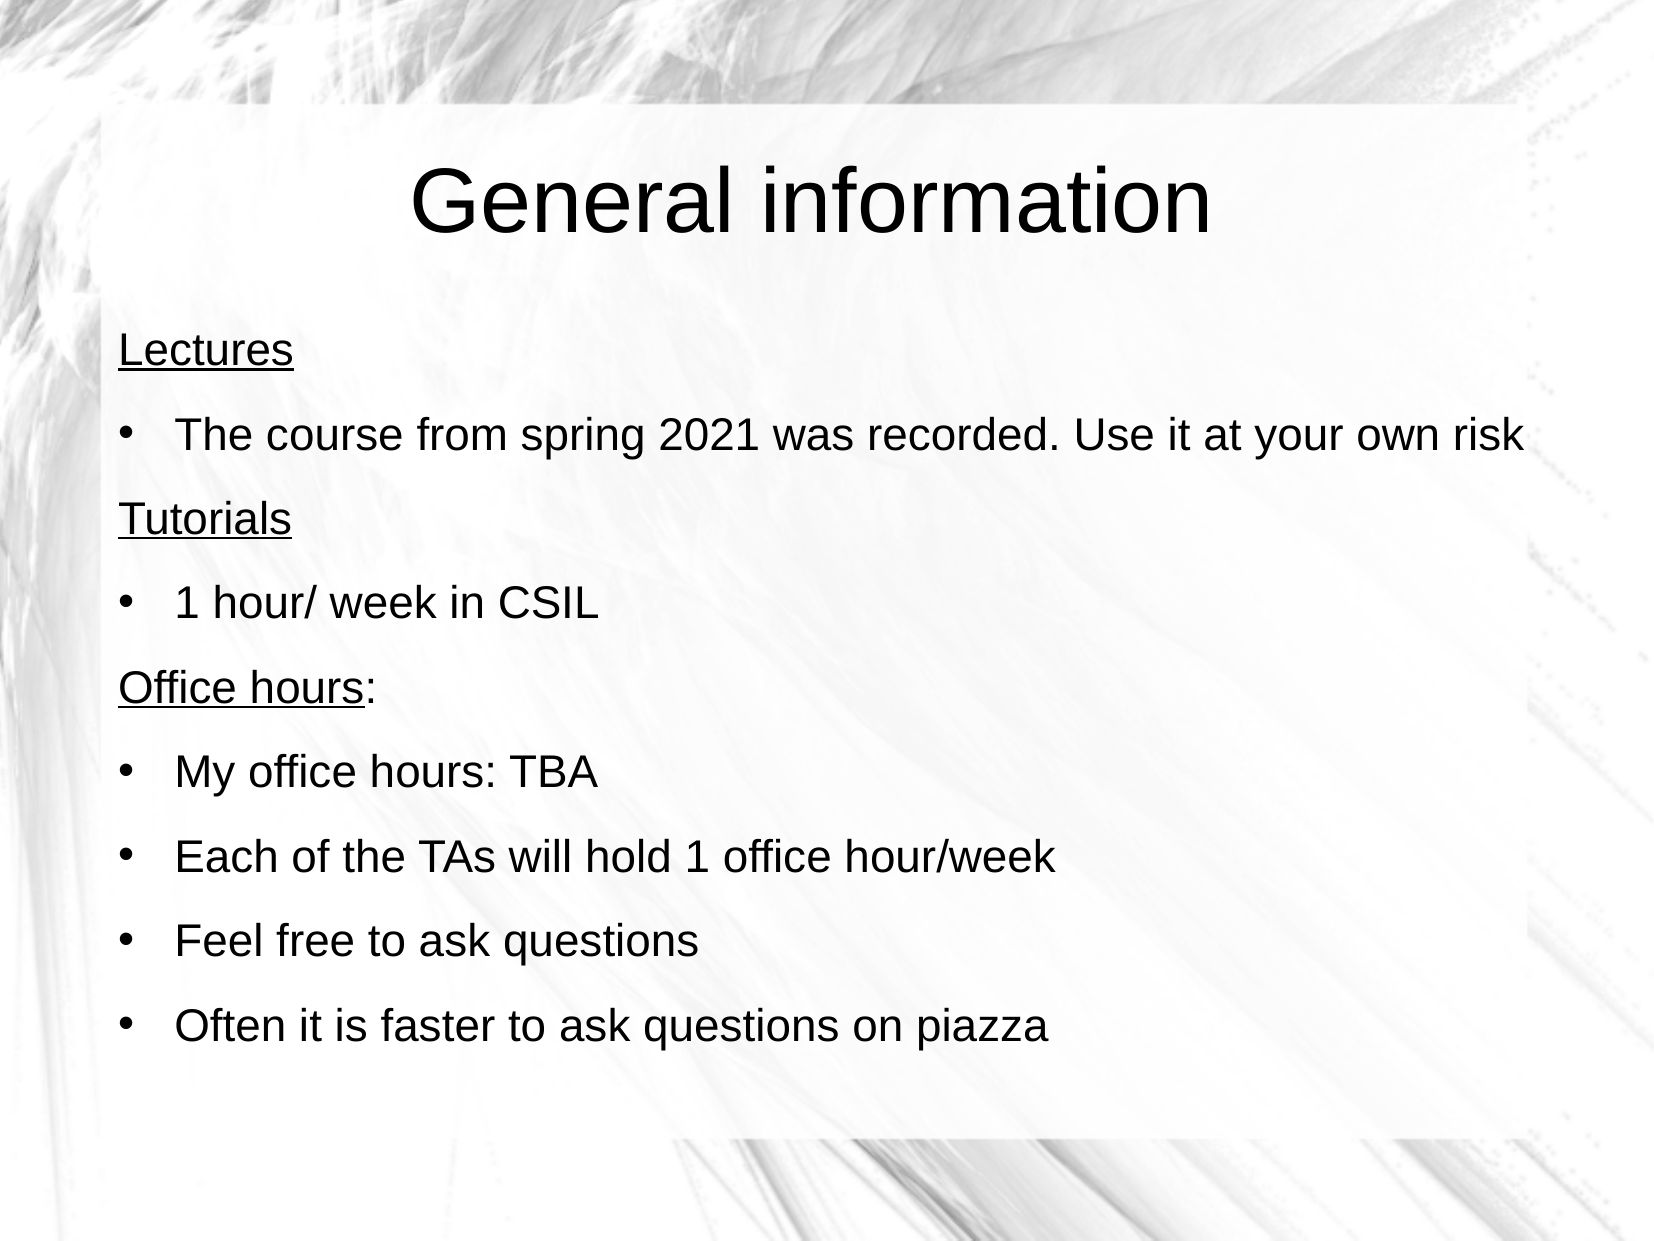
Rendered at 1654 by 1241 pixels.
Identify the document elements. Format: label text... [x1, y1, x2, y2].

list Lectures The course from spring 2021 was recorded. Use it at your own risk Tutorials 1 hour/ week in CSIL Office hours: My office hours: TBA Each of the TAs will hold 1 office hour/week Feel free to ask questions Often it is faster to ask questions on piazza [118, 319, 1571, 1149]
picture [0, 0, 1654, 1241]
title General information [118, 112, 1506, 281]
